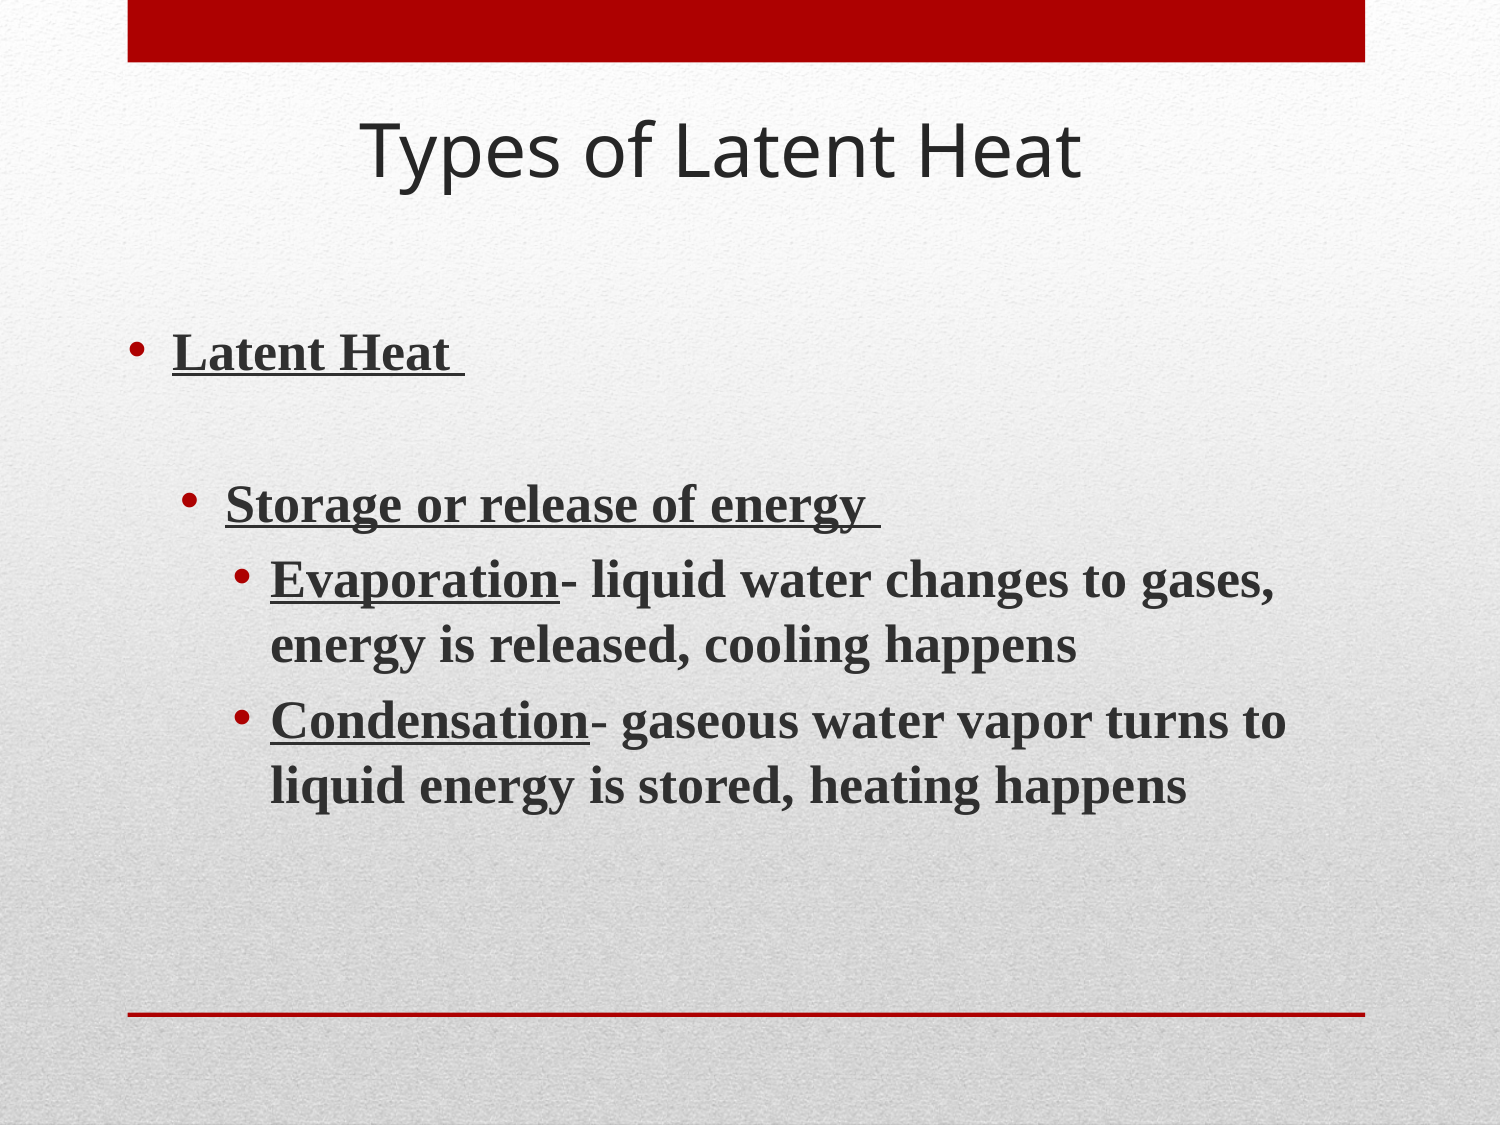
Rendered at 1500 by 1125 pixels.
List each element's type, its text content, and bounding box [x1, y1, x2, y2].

title Types of Latent Heat [212, 62, 1250, 200]
list Latent Heat Storage or release of energy Evaporation- liquid water changes to gases, energy is released, cooling happens Condensation- gaseous water vapor turns to liquid energy is stored, heating happens [112, 200, 1350, 931]
